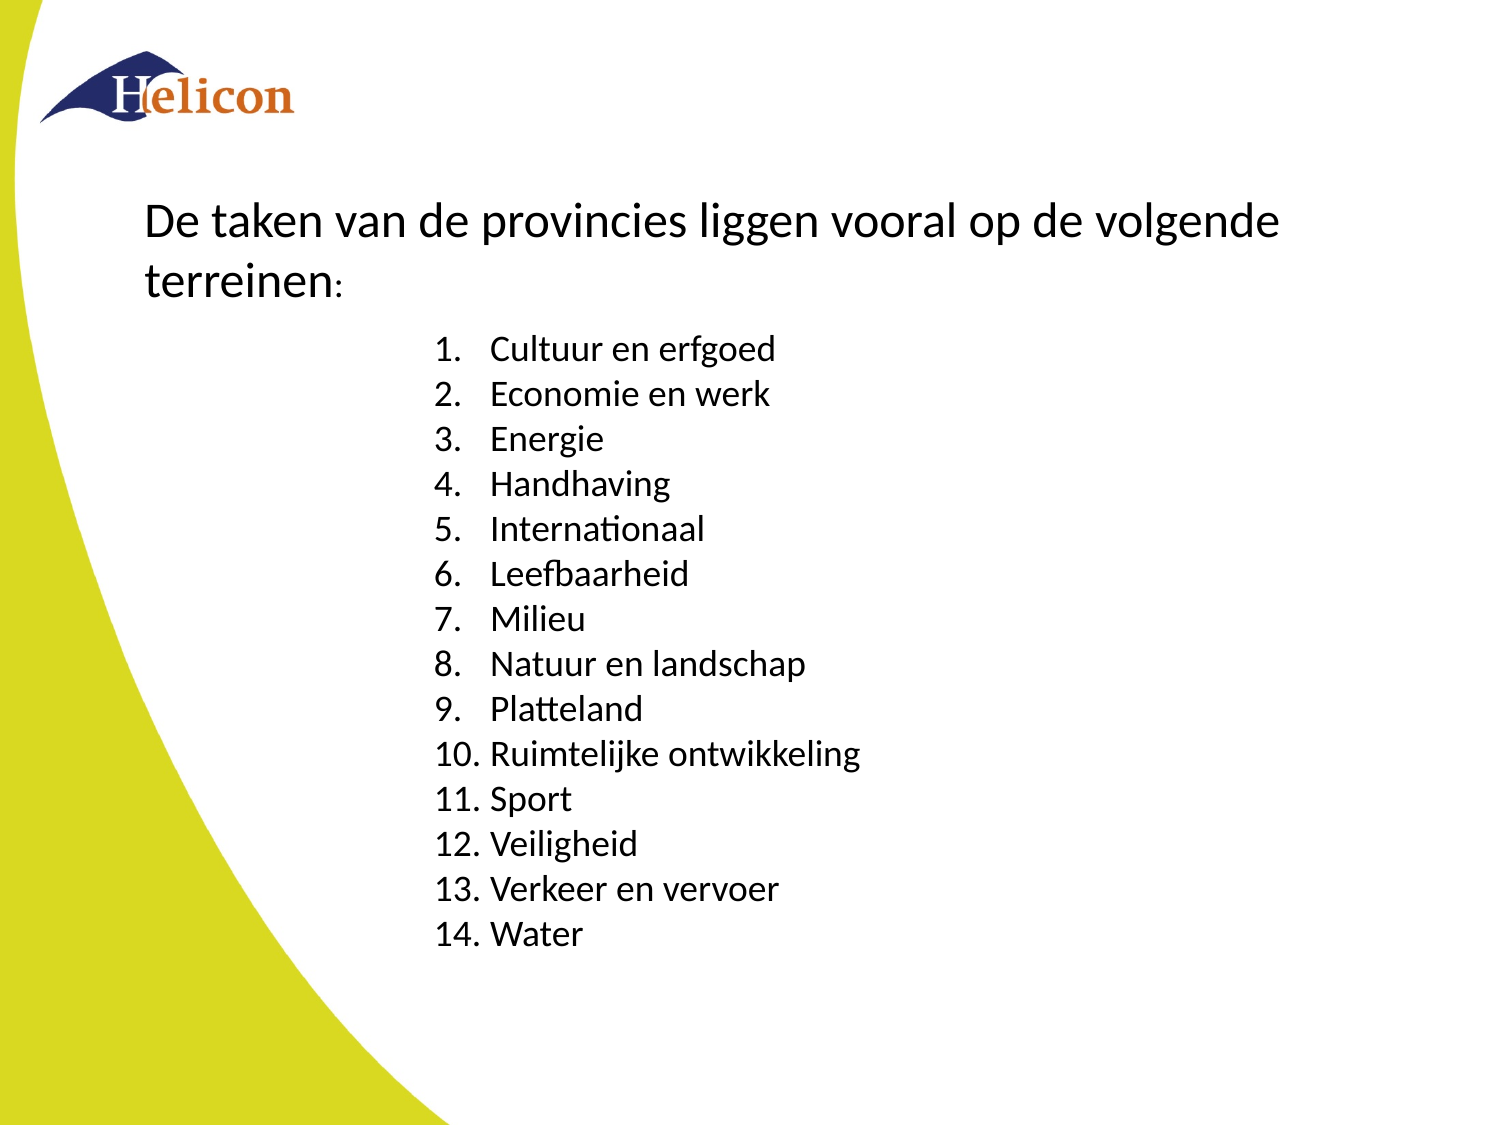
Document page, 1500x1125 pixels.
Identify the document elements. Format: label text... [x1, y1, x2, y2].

text_box Cultuur en erfgoed Economie en werk Energie Handhaving Internationaal Leefbaarheid Milieu Natuur en landschap Platteland Ruimtelijke ontwikkeling Sport Veiligheid Verkeer en vervoer Water [419, 316, 1170, 962]
picture [0, 0, 1500, 1125]
text_box De taken van de provincies liggen vooral op de volgende terreinen: [129, 180, 1400, 316]
